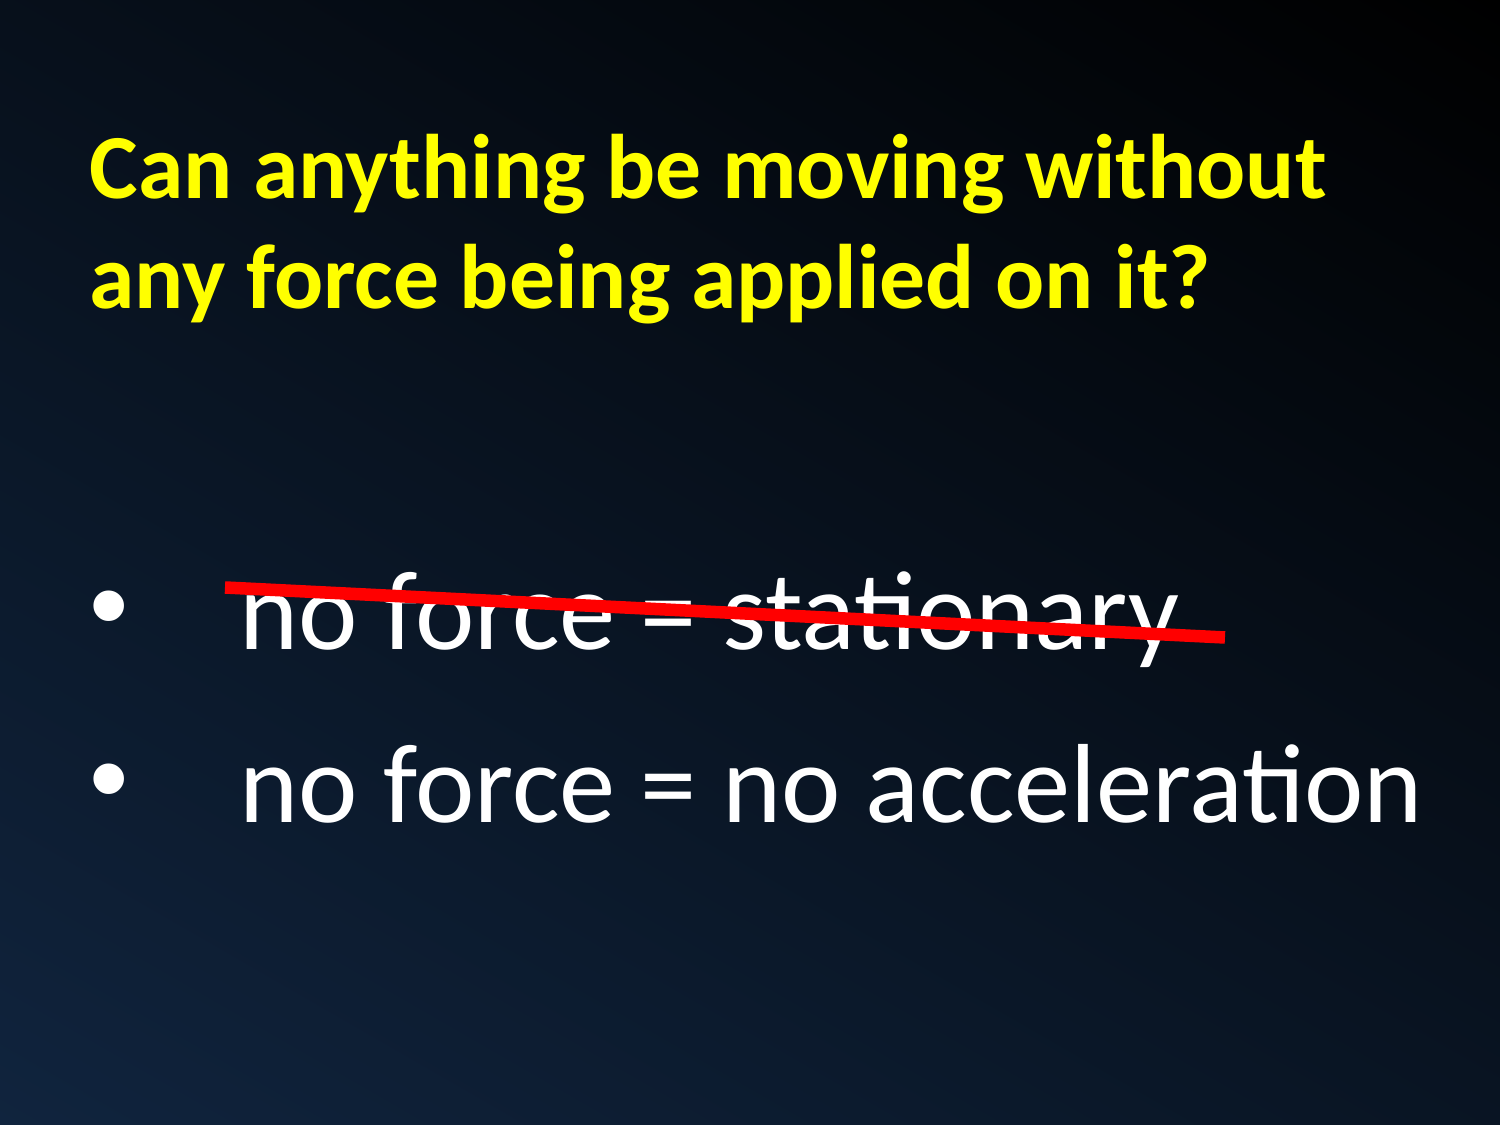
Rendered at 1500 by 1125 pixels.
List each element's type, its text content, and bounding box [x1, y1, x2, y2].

text_box Can anything be moving without any force being applied on it? no force = stationary no force = no acceleration [75, 99, 1450, 853]
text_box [224, 587, 1226, 638]
